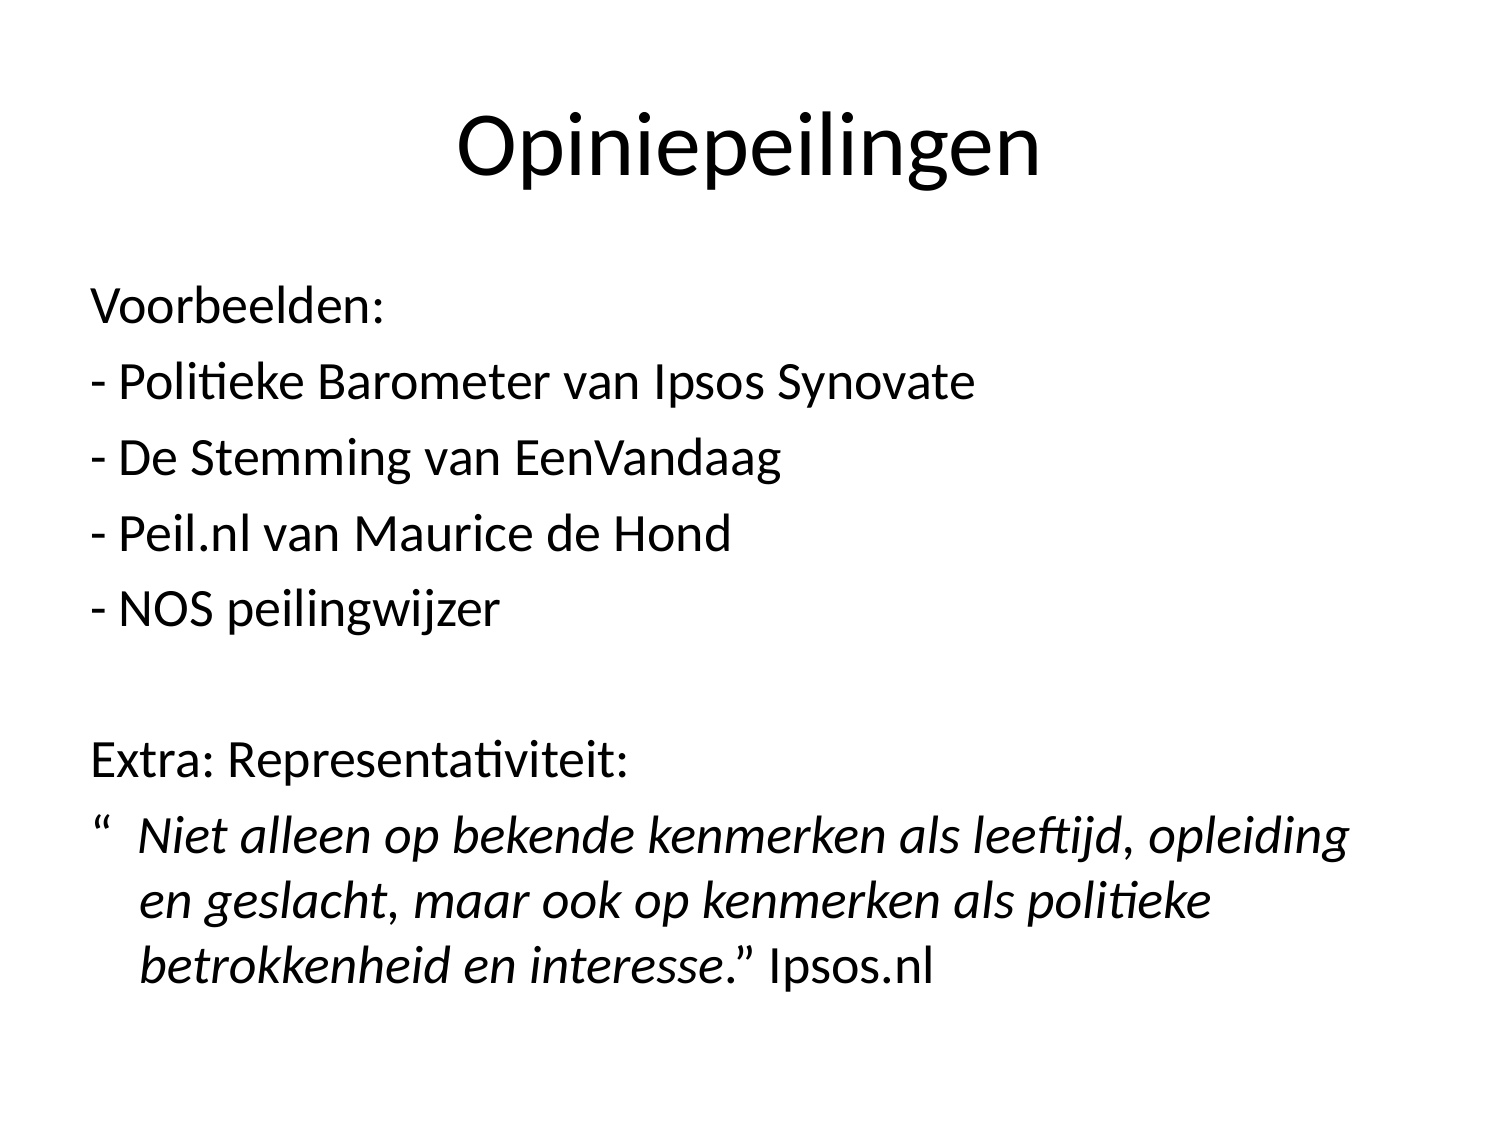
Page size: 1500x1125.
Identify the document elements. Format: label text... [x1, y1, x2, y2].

list Voorbeelden: - Politieke Barometer van Ipsos Synovate - De Stemming van EenVandaag - Peil.nl van Maurice de Hond - NOS peilingwijzer Extra: Representativiteit: “ Niet alleen op bekende kenmerken als leeftijd, opleiding en geslacht, maar ook op kenmerken als politieke betrokkenheid en interesse.” Ipsos.nl [75, 262, 1425, 1005]
title Opiniepeilingen [75, 45, 1425, 233]
